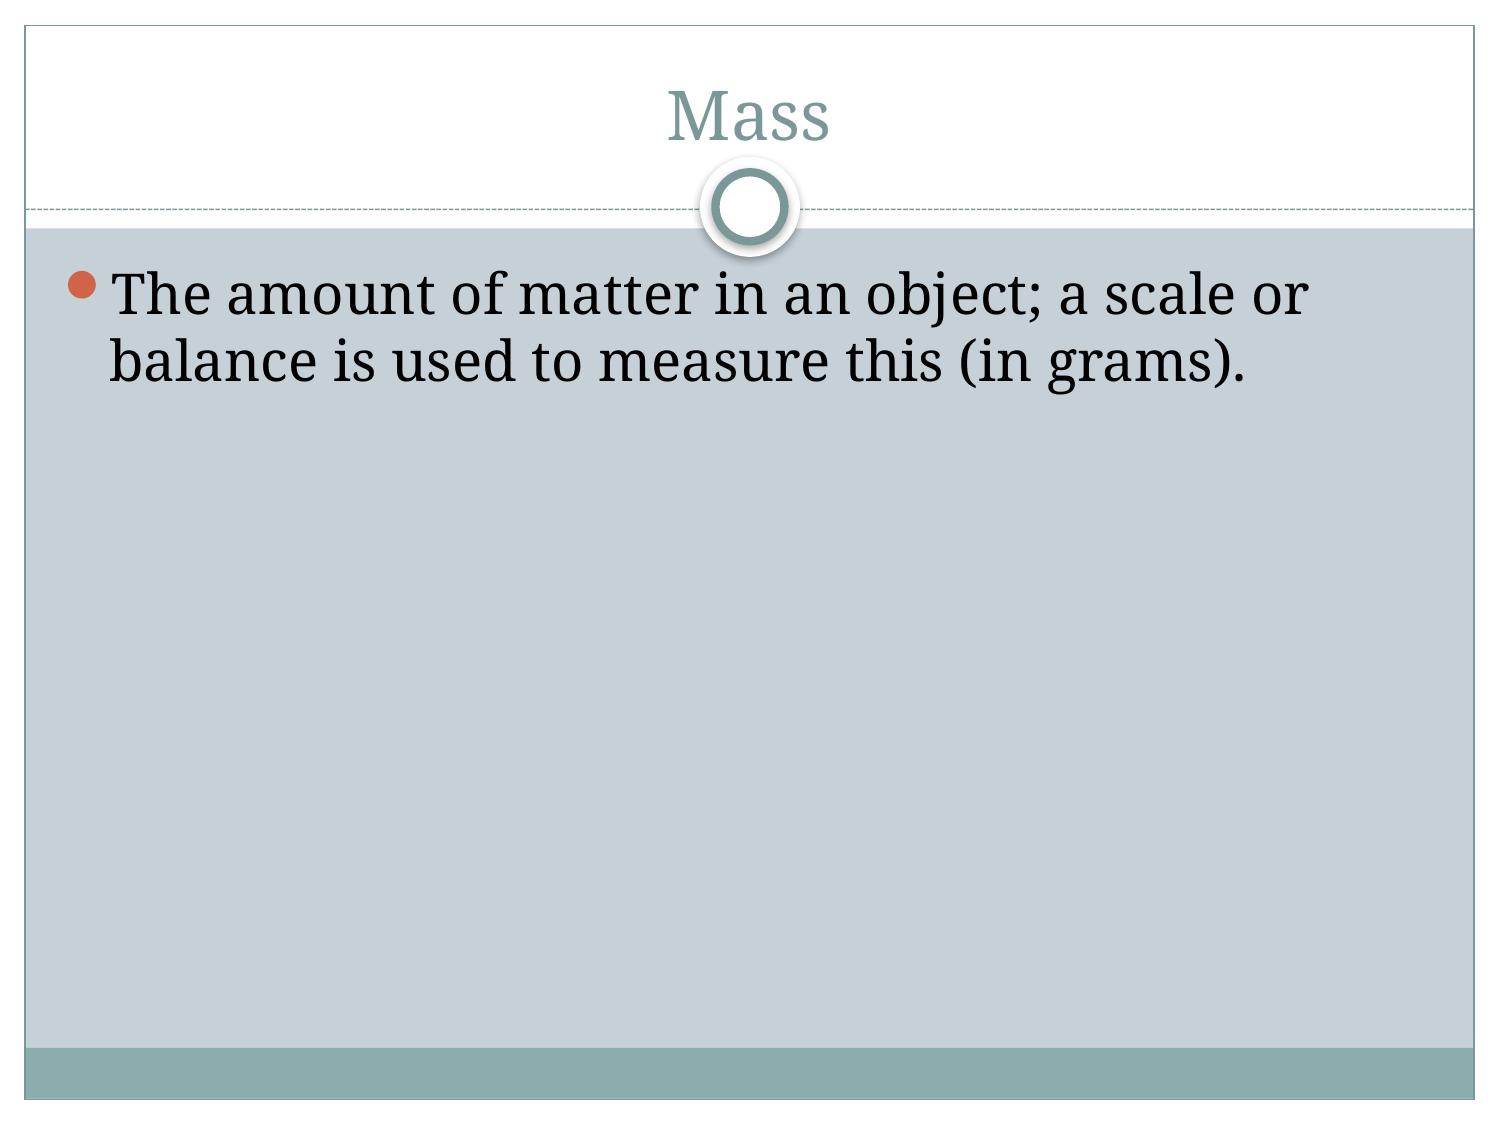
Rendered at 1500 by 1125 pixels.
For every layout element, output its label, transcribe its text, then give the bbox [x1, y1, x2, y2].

list The amount of matter in an object; a scale or balance is used to measure this (in grams). [49, 250, 1445, 1001]
title Mass [49, 37, 1450, 162]
